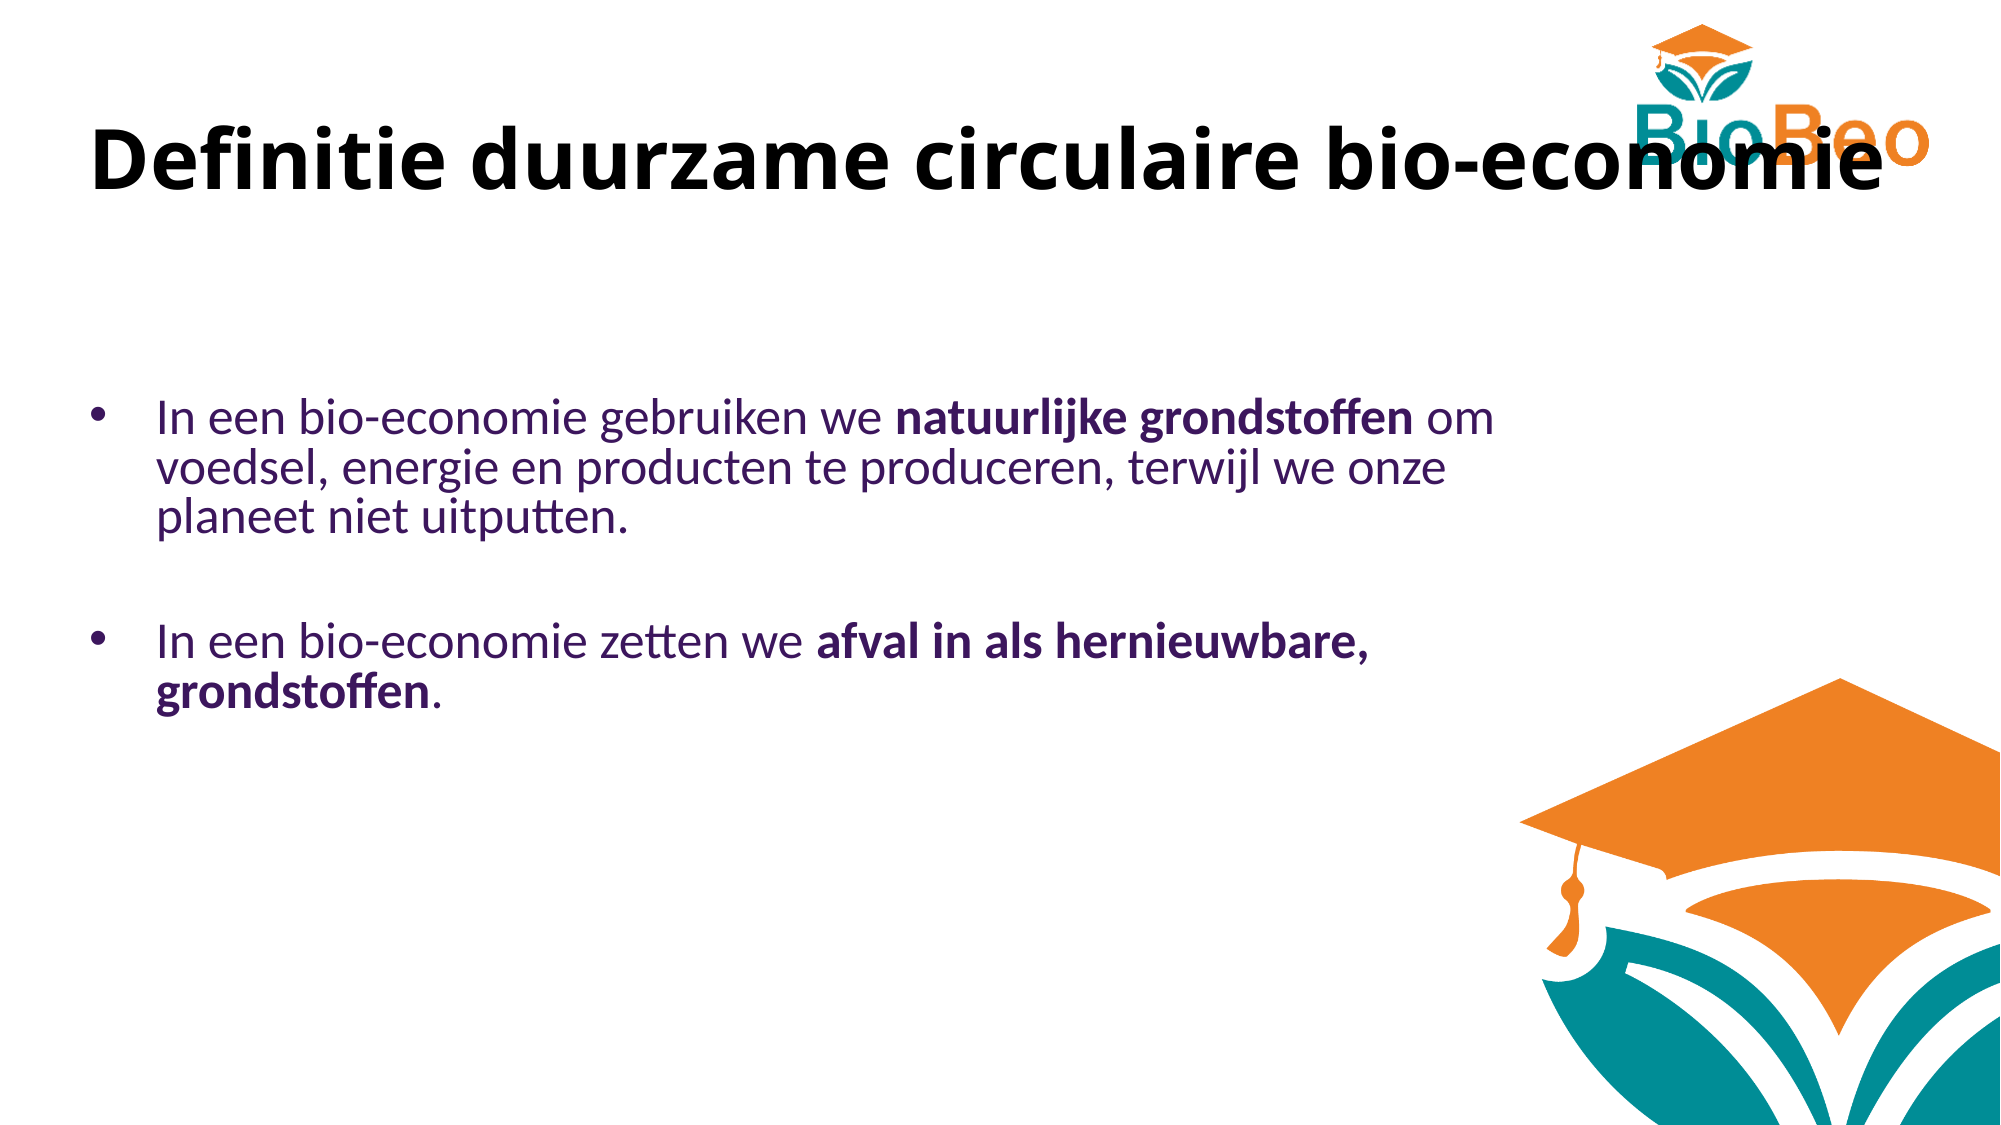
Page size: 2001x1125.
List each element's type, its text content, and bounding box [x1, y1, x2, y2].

subtitle In een bio-economie gebruiken we natuurlijke grondstoffen om voedsel, energie en producten te produceren, terwijl we onze planeet niet uitputten. In een bio-economie zetten we afval in als hernieuwbare, grondstoffen. [74, 387, 1616, 779]
text_box Definitie duurzame circulaire bio-economie [74, 88, 1935, 237]
picture [1635, 22, 1931, 88]
picture [1478, 618, 2000, 1125]
